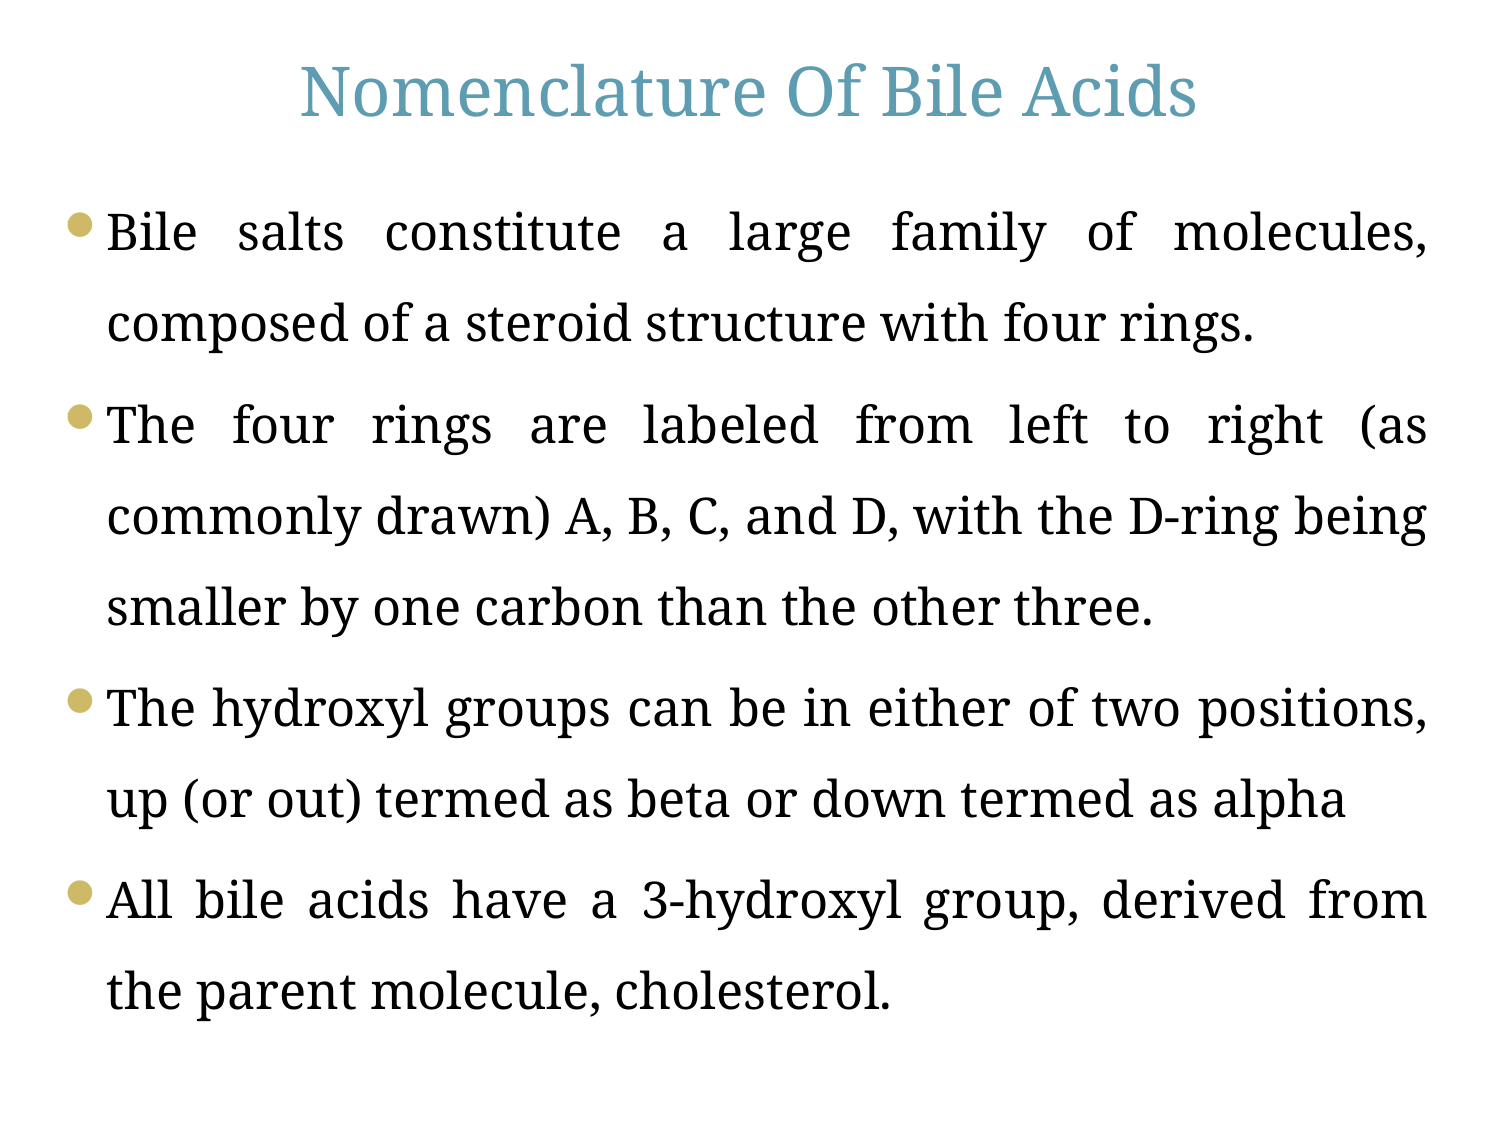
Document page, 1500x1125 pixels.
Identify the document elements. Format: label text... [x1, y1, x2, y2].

title Nomenclature Of Bile Acids [49, 37, 1450, 138]
slide_number 8 [715, 168, 791, 241]
list Bile salts constitute a large family of molecules, composed of a steroid structure with four rings. The four rings are labeled from left to right (as commonly drawn) A, B, C, and D, with the D-ring being smaller by one carbon than the other three. The hydroxyl groups can be in either of two positions, up (or out) termed as beta or down termed as alpha All bile acids have a 3-hydroxyl group, derived from the parent molecule, cholesterol. [49, 162, 1445, 1088]
